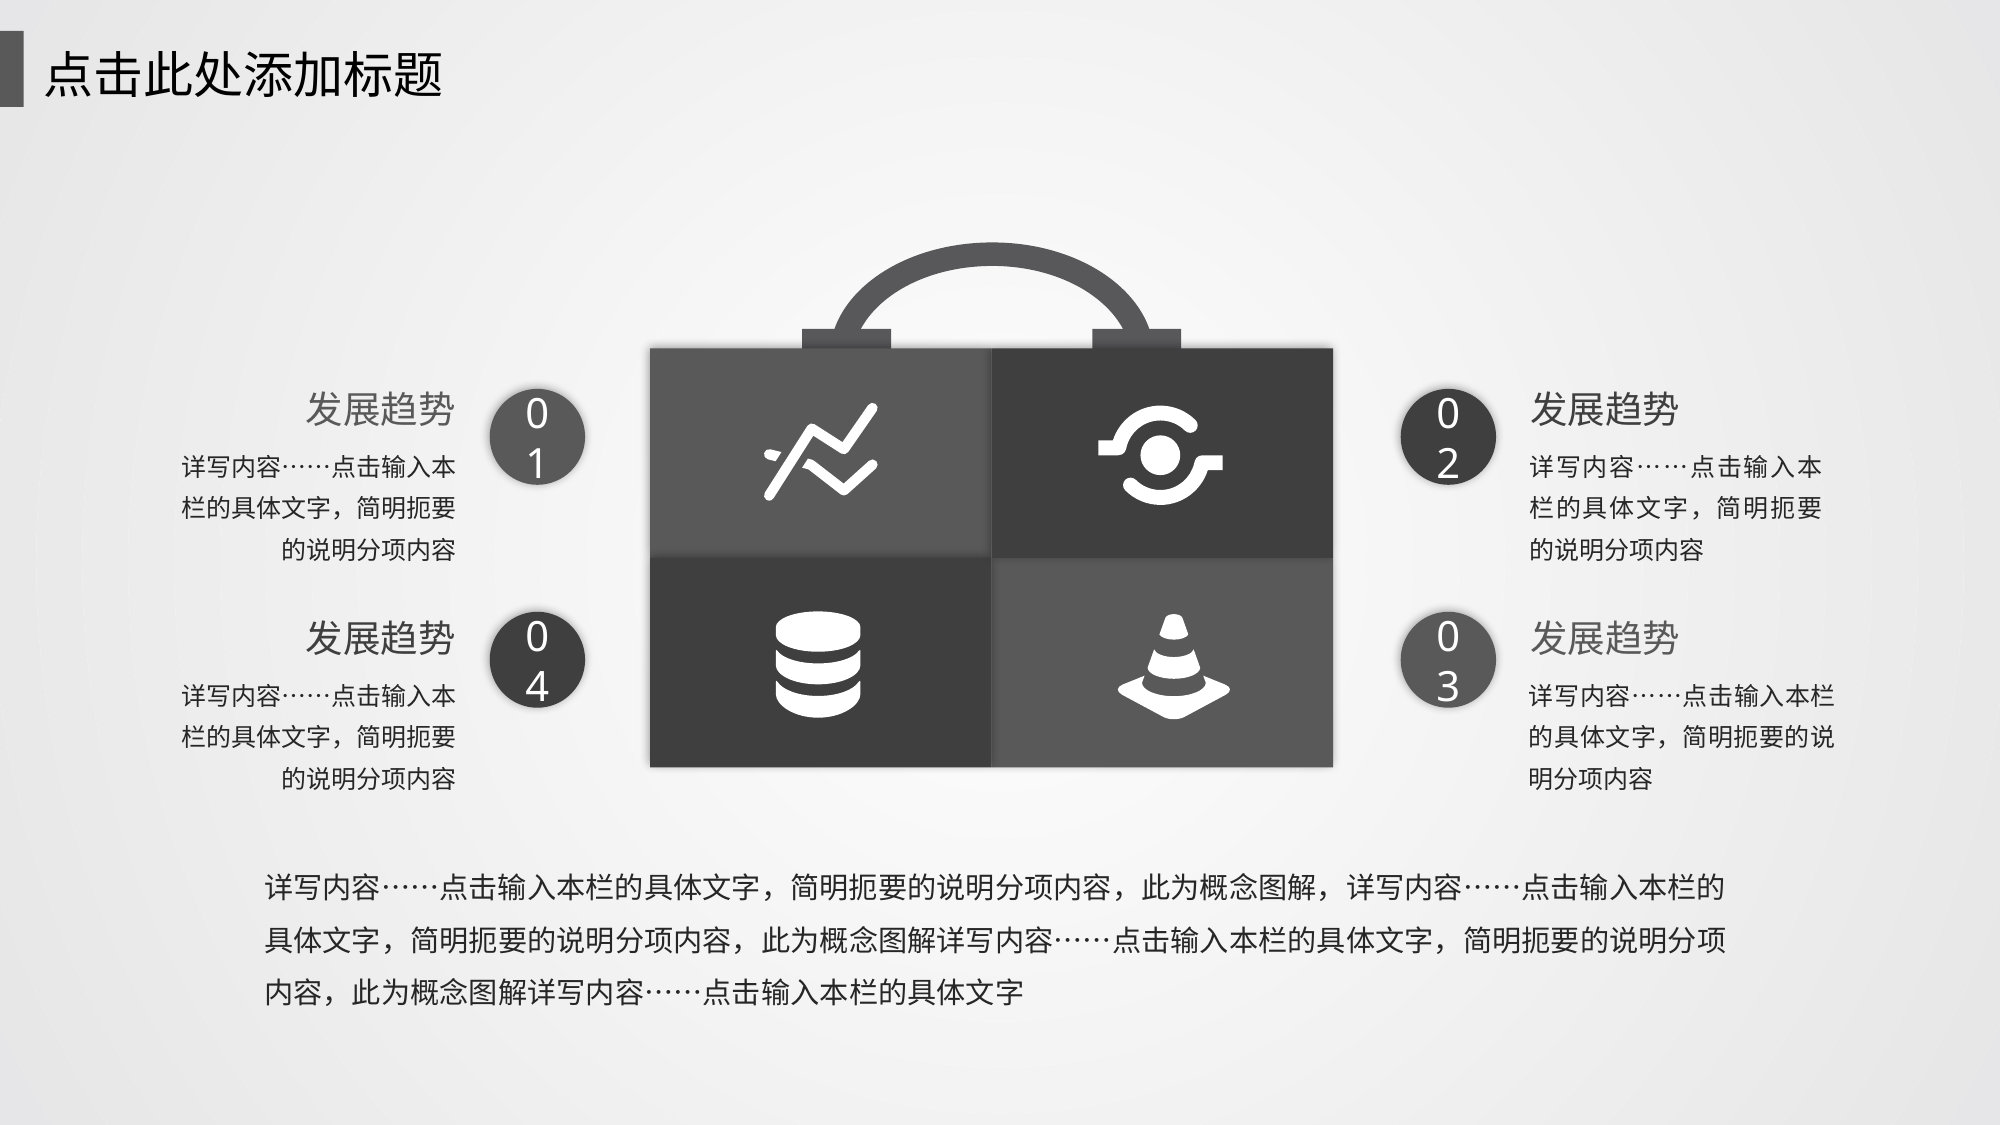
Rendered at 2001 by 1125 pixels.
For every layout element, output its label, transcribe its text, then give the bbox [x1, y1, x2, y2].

text_box [0, 30, 24, 107]
text_box 详写内容……点击输入本栏的具体文字，简明扼要的说明分项内容，此为概念图解，详写内容……点击输入本栏的具体文字，简明扼要的说明分项内容，此为概念图解详写内容……点击输入本栏的具体文字，简明扼要的说明分项内容，此为概念图解详写内容……点击输入本栏的具体文字 [249, 844, 1750, 1017]
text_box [649, 348, 1334, 768]
text_box 点击此处添加标题 [28, 36, 462, 111]
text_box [801, 242, 1182, 348]
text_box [161, 386, 1837, 795]
